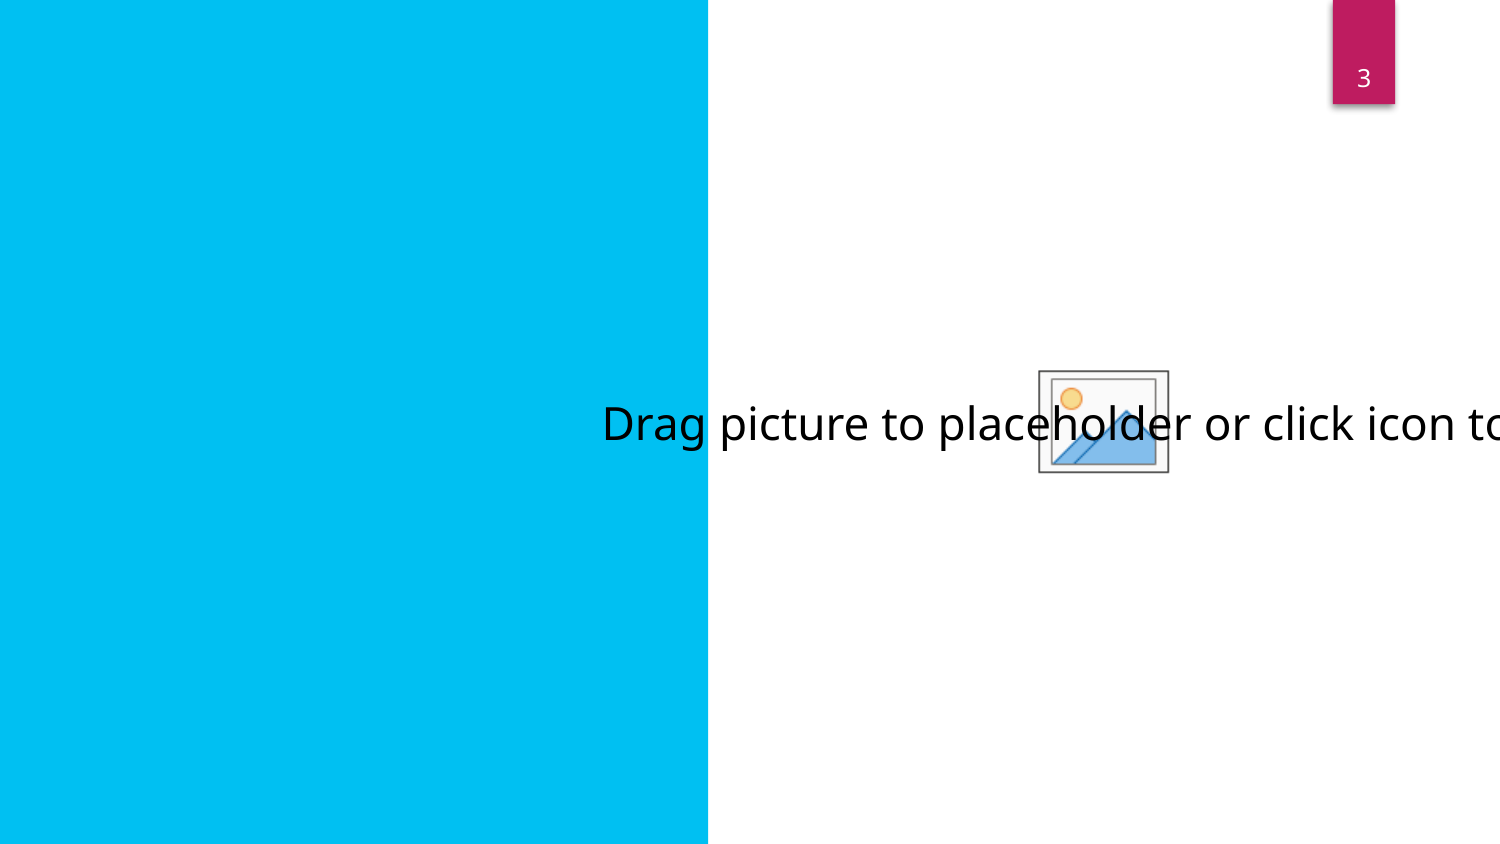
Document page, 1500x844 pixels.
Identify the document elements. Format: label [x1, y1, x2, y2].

picture [709, 0, 1500, 844]
